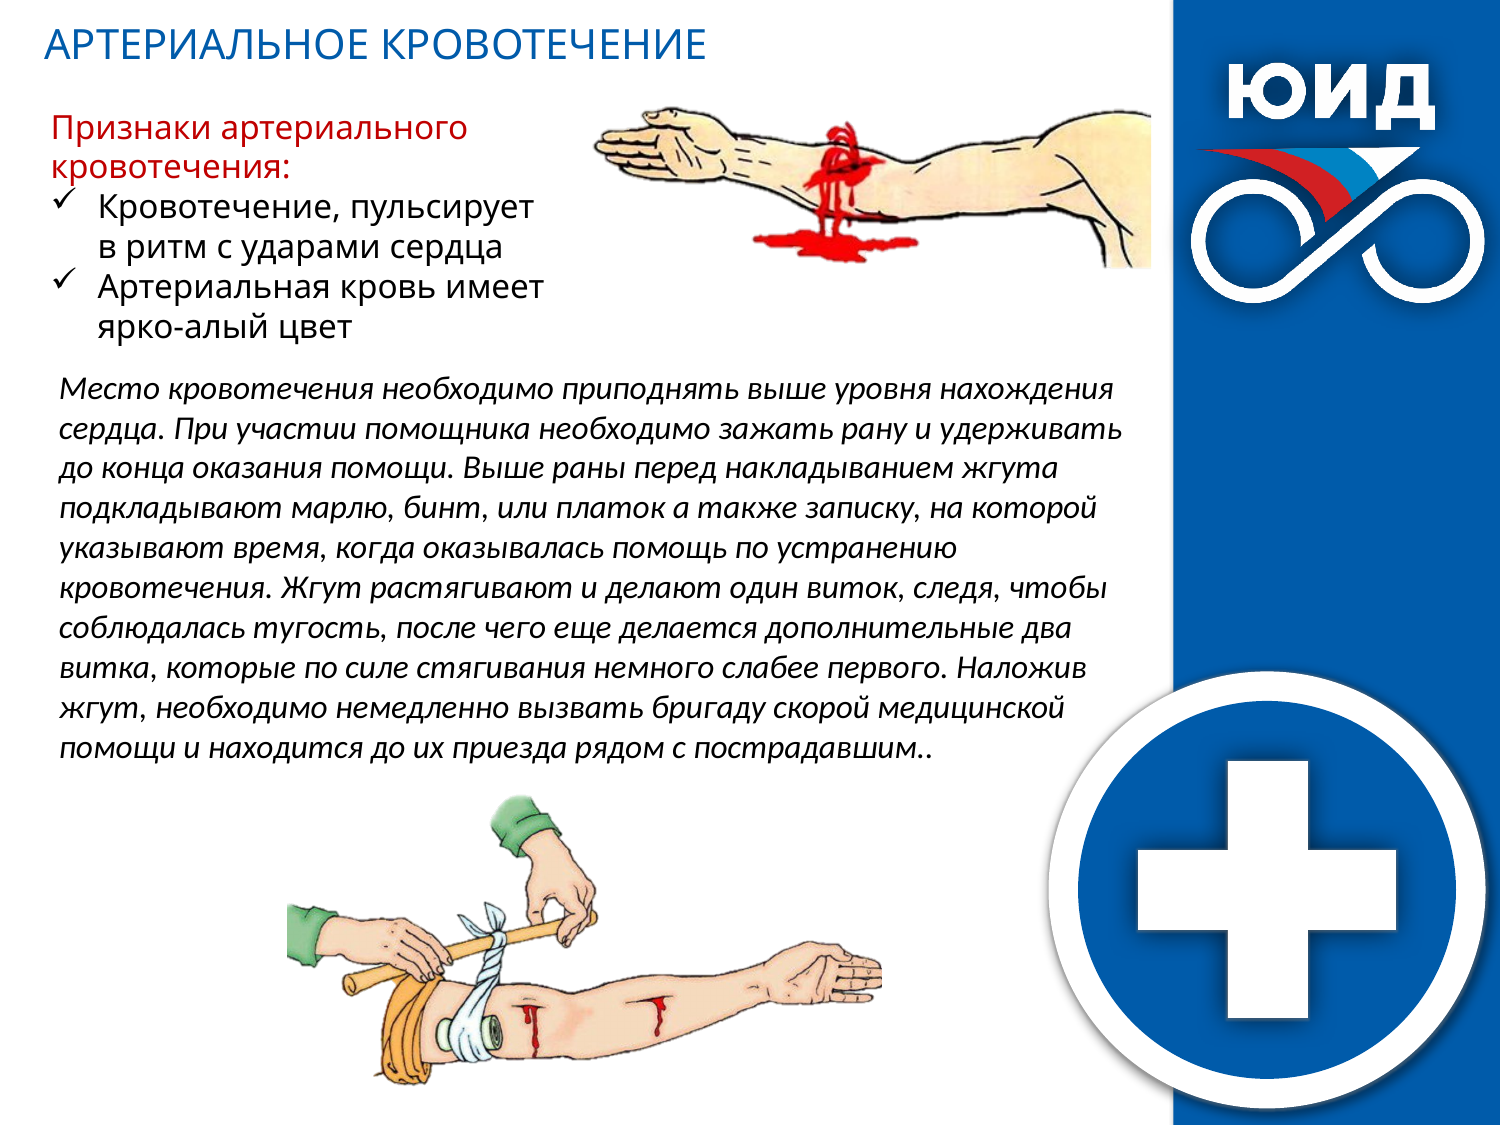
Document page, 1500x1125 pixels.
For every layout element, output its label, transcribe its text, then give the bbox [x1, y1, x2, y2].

picture [584, 105, 1048, 275]
picture [287, 774, 882, 1109]
text_box АРТЕРИАЛЬНОЕ КРОВОТЕЧЕНИЕ [29, 10, 1048, 76]
text_box Признаки артериального кровотечения: Кровотечение, пульсирует в ритм с ударами сердца Артериальная кровь имеет ярко-алый цвет [35, 98, 585, 353]
text_box Место кровотечения необходимо приподнять выше уровня нахождения сердца. При участии помощника необходимо зажать рану и удерживать до конца оказания помощи. Выше раны перед накладыванием жгута подкладывают марлю, бинт, или платок а также записку, на которой указывают время, когда оказывалась помощь по устранению кровотечения. Жгут растягивают и делают один виток, следя, чтобы соблюдалась тугость, после чего еще делается дополнительные два витка, которые по силе стягивания немного слабее первого. Наложив жгут, необходимо немедленно вызвать бригаду скорой медицинской помощи и находится до их приезда рядом с пострадавшим.. [44, 358, 1048, 773]
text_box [1048, 0, 1500, 1125]
